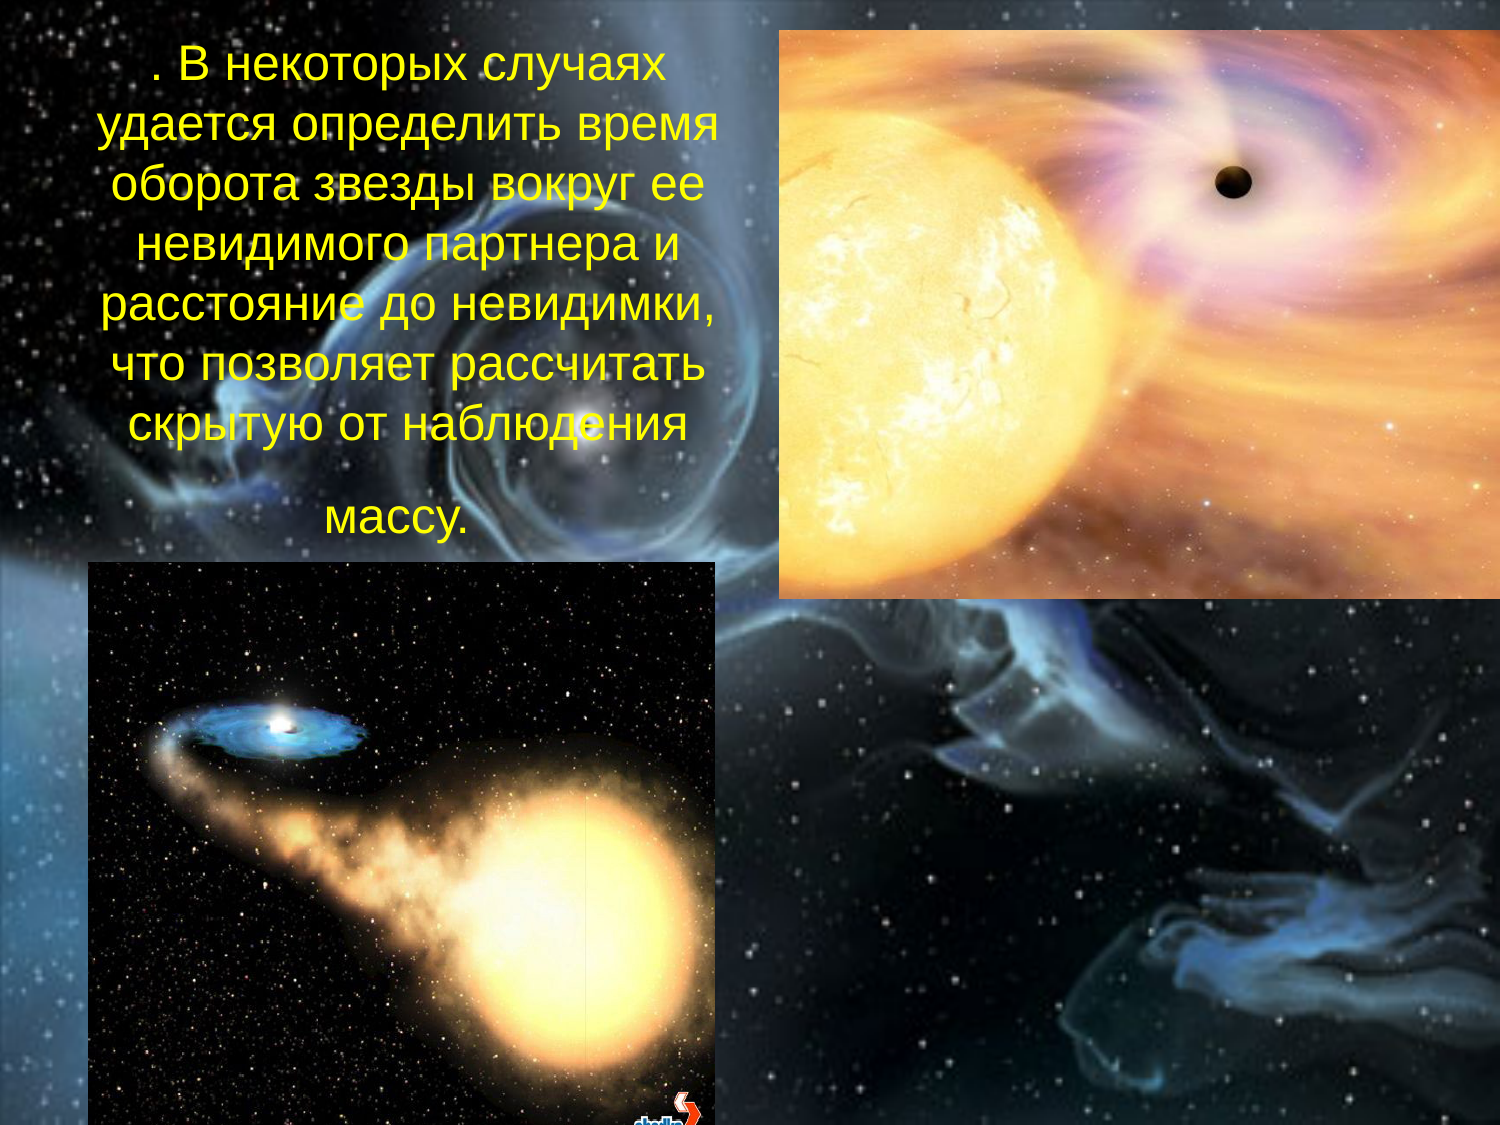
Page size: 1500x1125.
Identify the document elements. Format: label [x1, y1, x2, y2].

list [0, 0, 1500, 1125]
list [779, 30, 1500, 599]
list [88, 562, 715, 1125]
